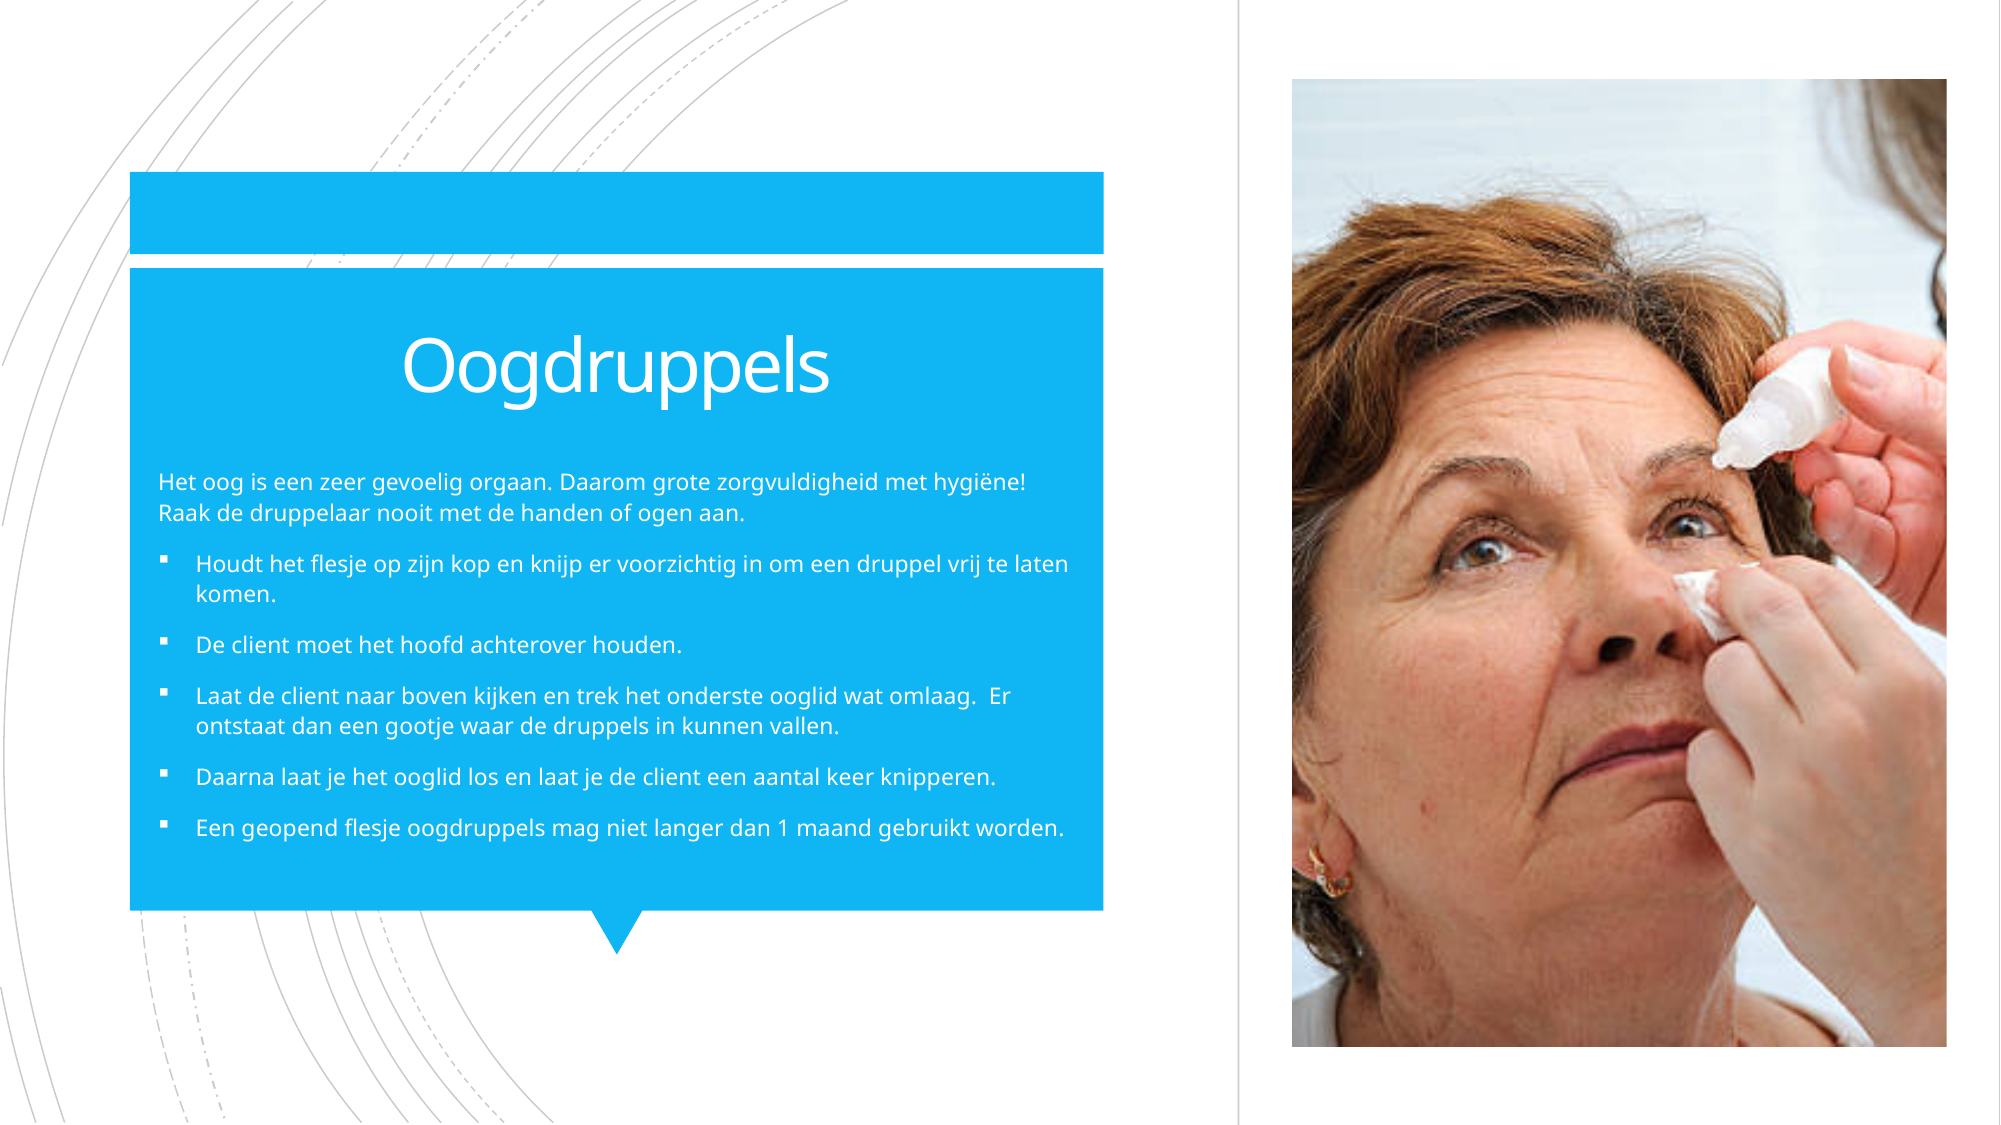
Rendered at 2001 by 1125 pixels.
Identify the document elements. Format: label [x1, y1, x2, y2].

picture [1291, 79, 1947, 1048]
text_box [0, 0, 1996, 1125]
text_box [1996, 0, 2000, 1125]
